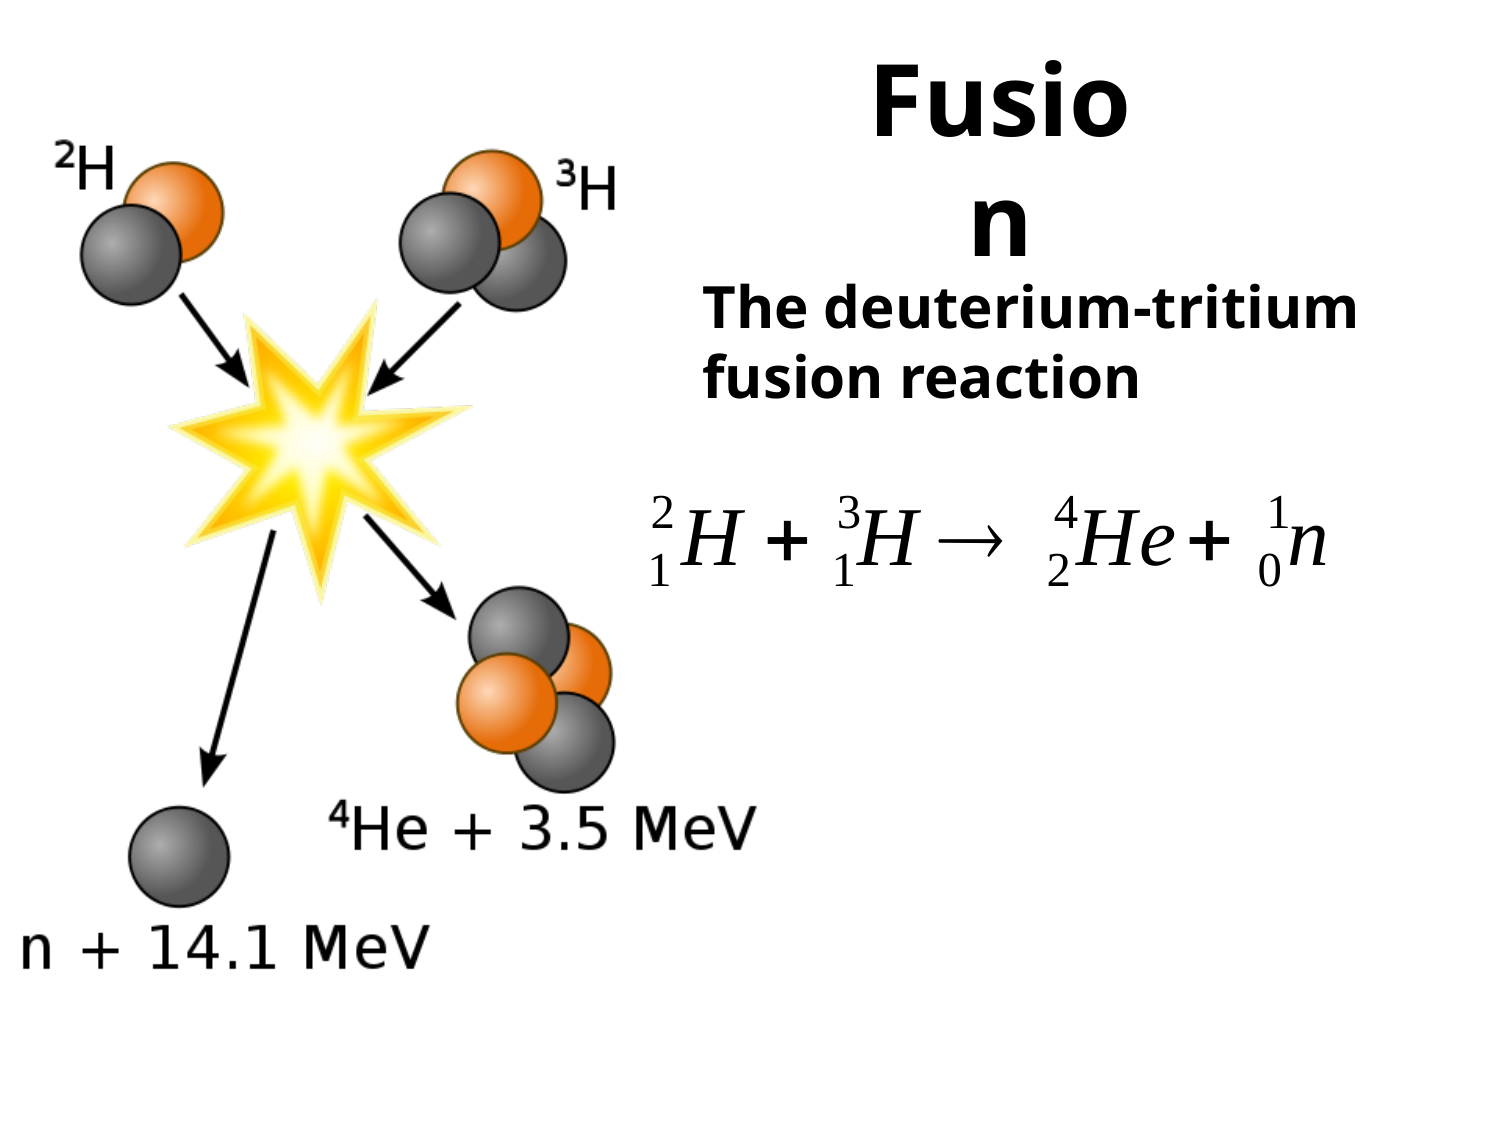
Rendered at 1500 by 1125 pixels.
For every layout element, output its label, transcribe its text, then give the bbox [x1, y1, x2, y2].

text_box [785, 474, 1341, 608]
title Fusion [824, 99, 1176, 213]
text_box The deuterium-tritium fusion reaction [785, 262, 1375, 418]
picture [0, 99, 782, 1002]
